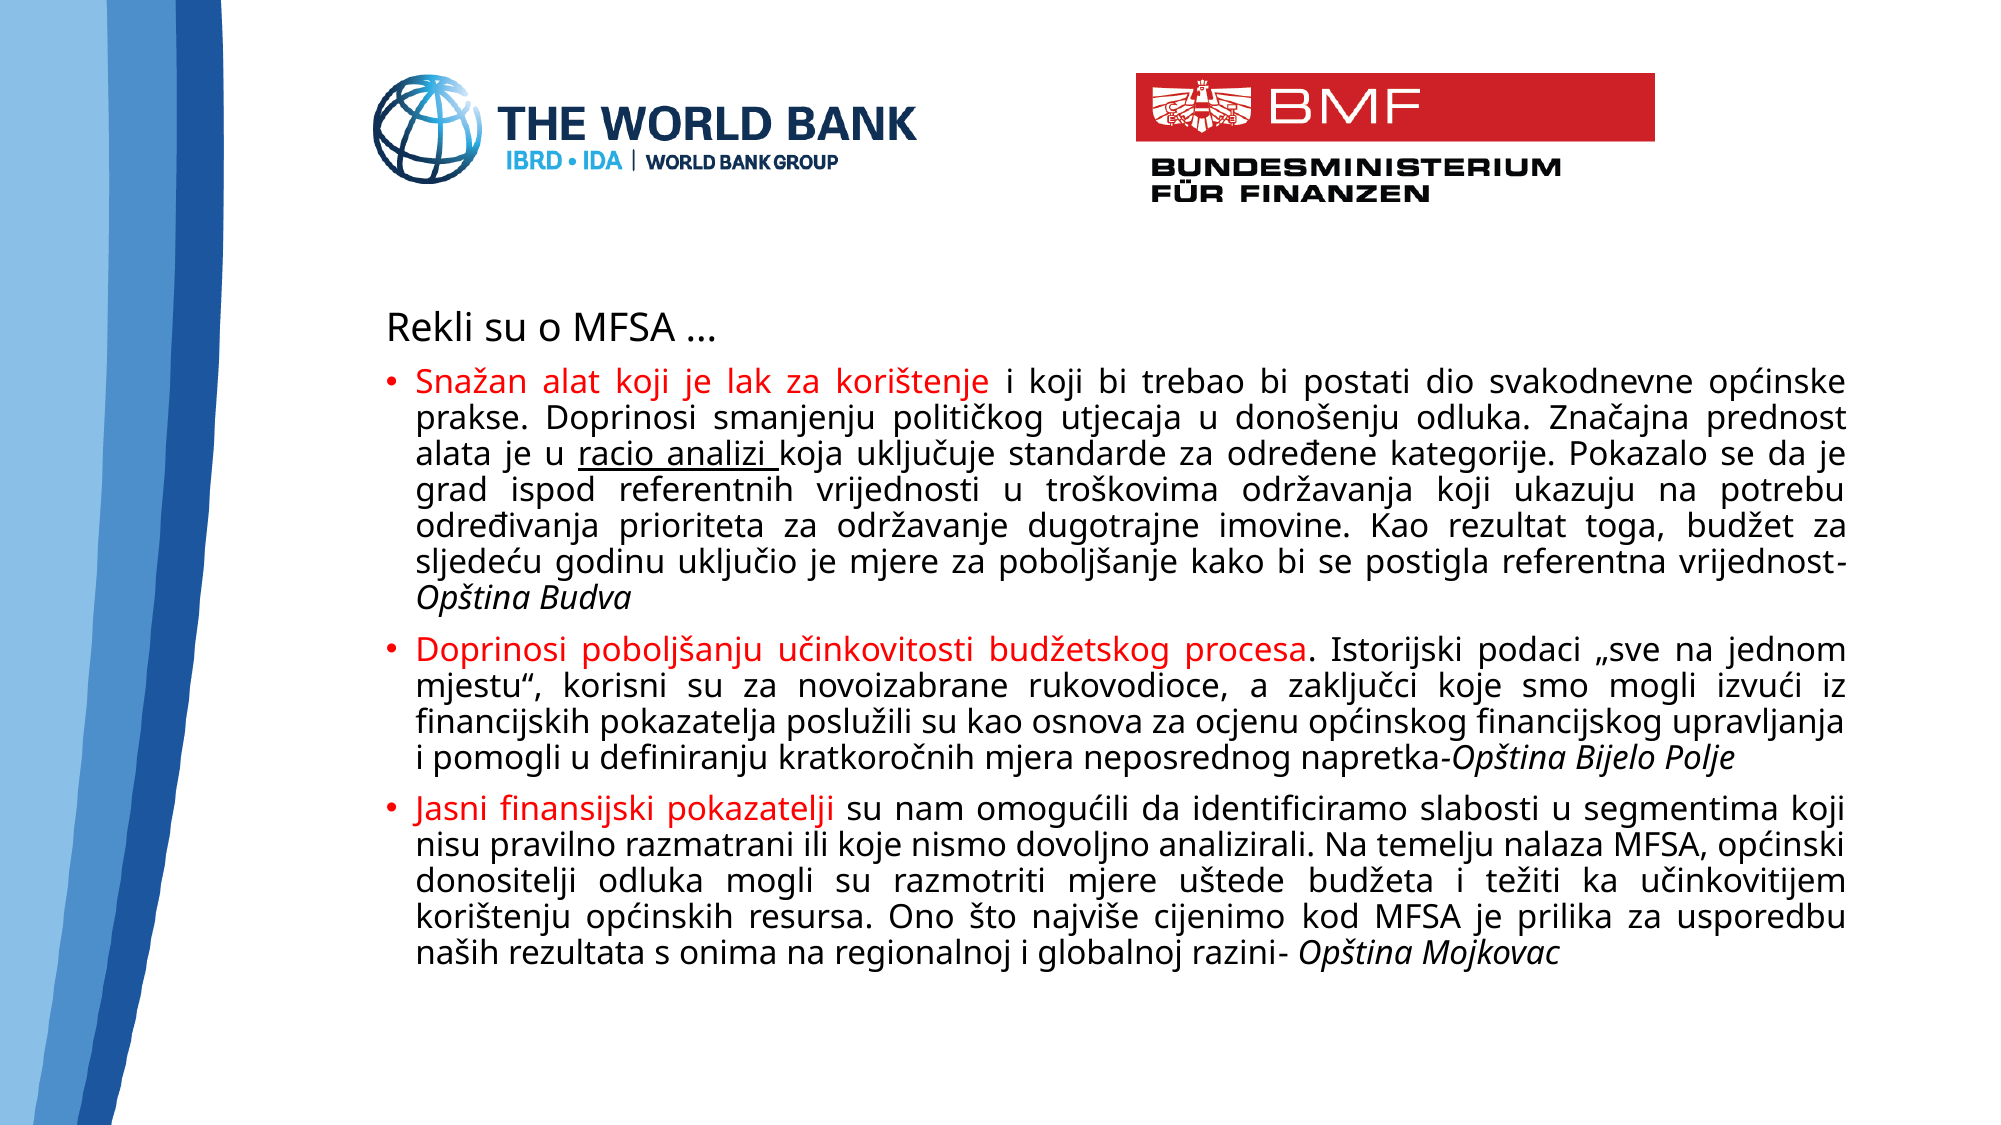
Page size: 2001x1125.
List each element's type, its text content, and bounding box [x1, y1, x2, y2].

picture [1136, 73, 1655, 202]
picture [0, 0, 224, 1125]
picture [370, 73, 917, 185]
list Rekli su o MFSA ... Snažan alat koji je lak za korištenje i koji bi trebao bi postati dio svakodnevne općinske prakse. Doprinosi smanjenju političkog utjecaja u donošenju odluka. Značajna prednost alata je u racio analizi koja uključuje standarde za određene kategorije. Pokazalo se da je grad ispod referentnih vrijednosti u troškovima održavanja koji ukazuju na potrebu određivanja prioriteta za održavanje dugotrajne imovine. Kao rezultat toga, budžet za sljedeću godinu uključio je mjere za poboljšanje kako bi se postigla referentna vrijednost-Opština Budva Doprinosi poboljšanju učinkovitosti budžetskog procesa. Istorijski podaci „sve na jednom mjestu“, korisni su za novoizabrane rukovodioce, a zaključci koje smo mogli izvući iz financijskih pokazatelja poslužili su kao osnova za ocjenu općinskog financijskog upravljanja i pomogli u definiranju kratkoročnih mjera neposrednog napretka-Opština Bijelo Polje Jasni finansijski pokazatelji su nam omogućili da identificiramo slabosti u segmentima koji nisu pravilno razmatrani ili koje nismo dovoljno analizirali. Na temelju nalaza MFSA, općinski donositelji odluka mogli su razmotriti mjere uštede budžeta i težiti ka učinkovitijem korištenju općinskih resursa. Ono što najviše cijenimo kod MFSA je prilika za usporedbu naših rezultata s onima na regionalnoj i globalnoj razini- Opština Mojkovac [370, 299, 1863, 1014]
